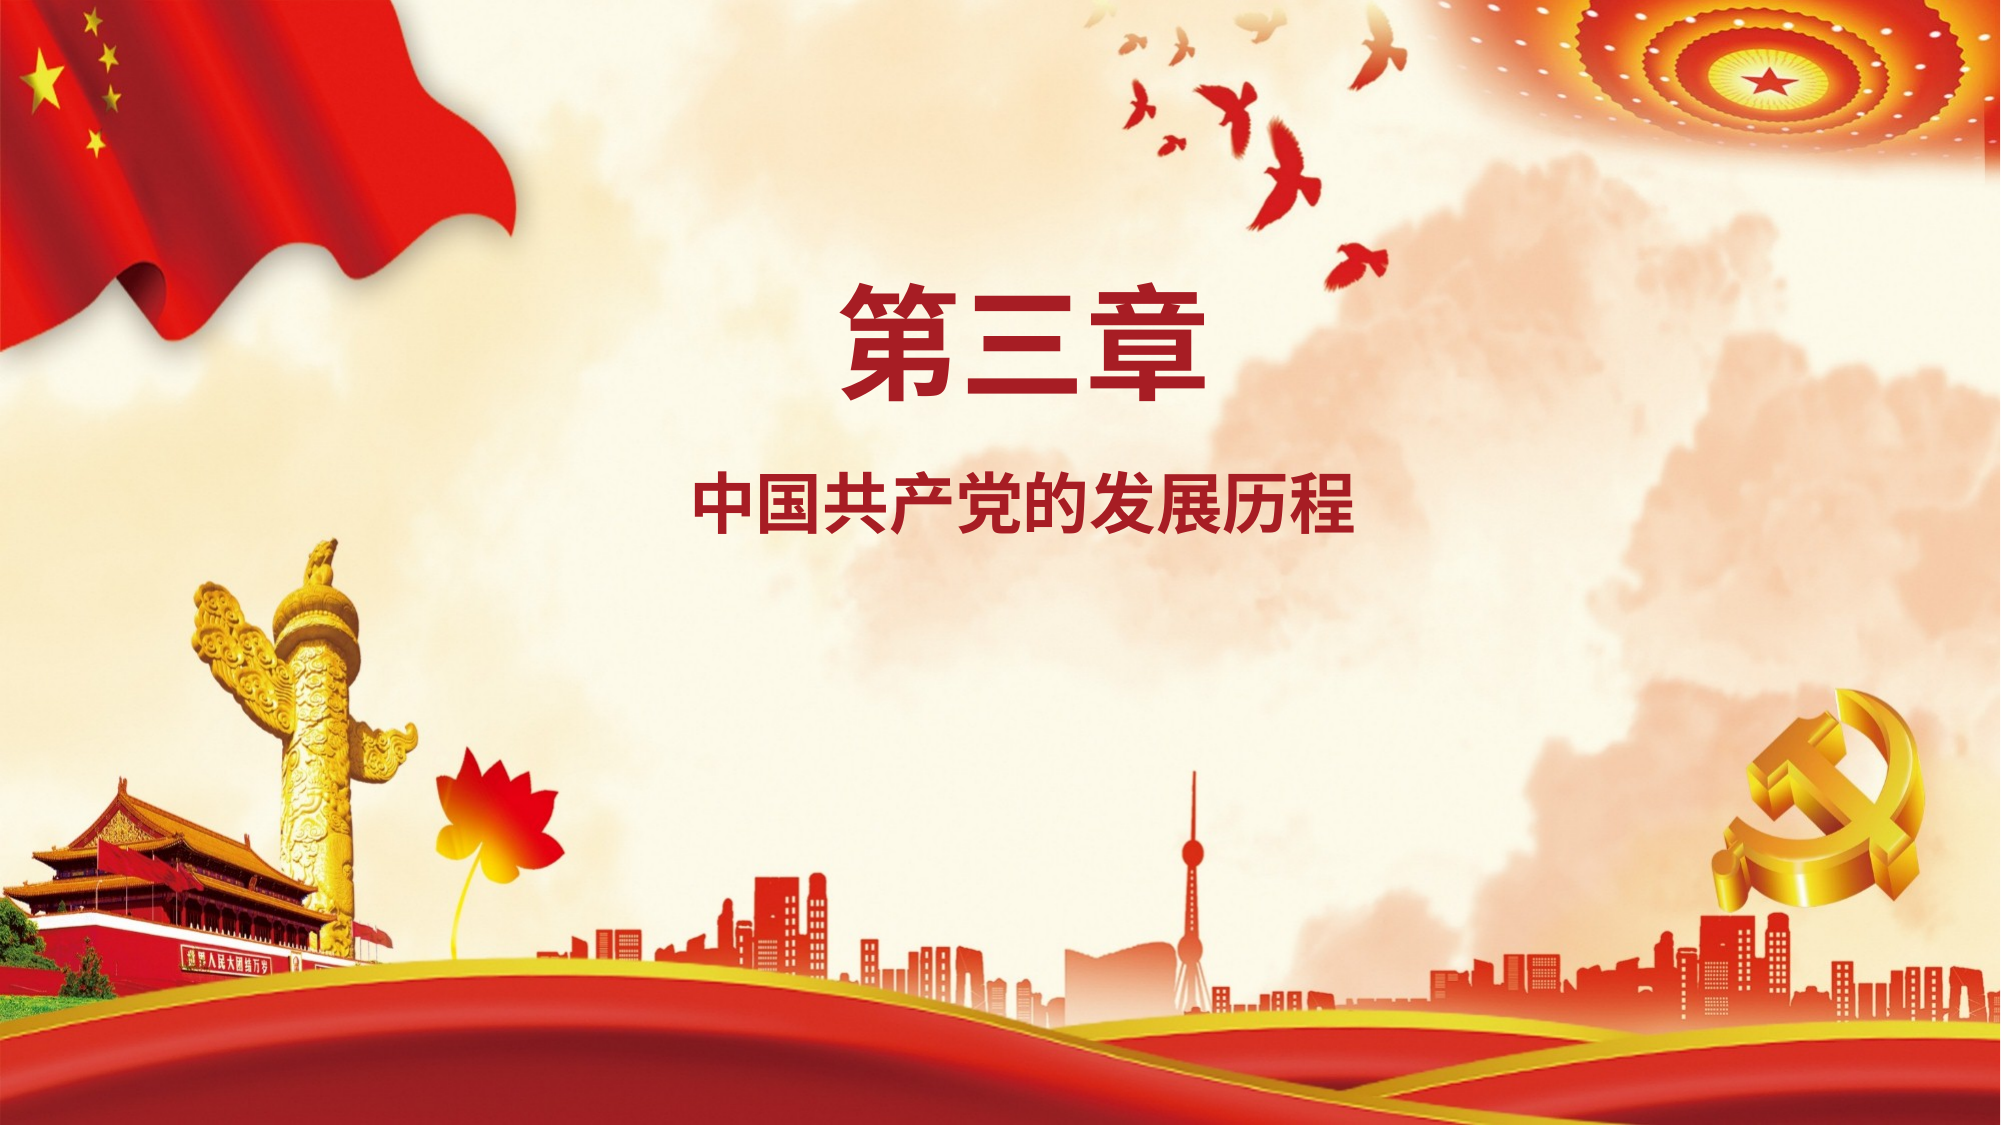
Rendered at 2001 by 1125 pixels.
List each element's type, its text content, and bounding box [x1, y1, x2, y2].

text_box 中国共产党的发展历程 [674, 454, 1372, 549]
text_box 第三章 [820, 258, 1226, 424]
picture [0, 0, 2001, 1125]
